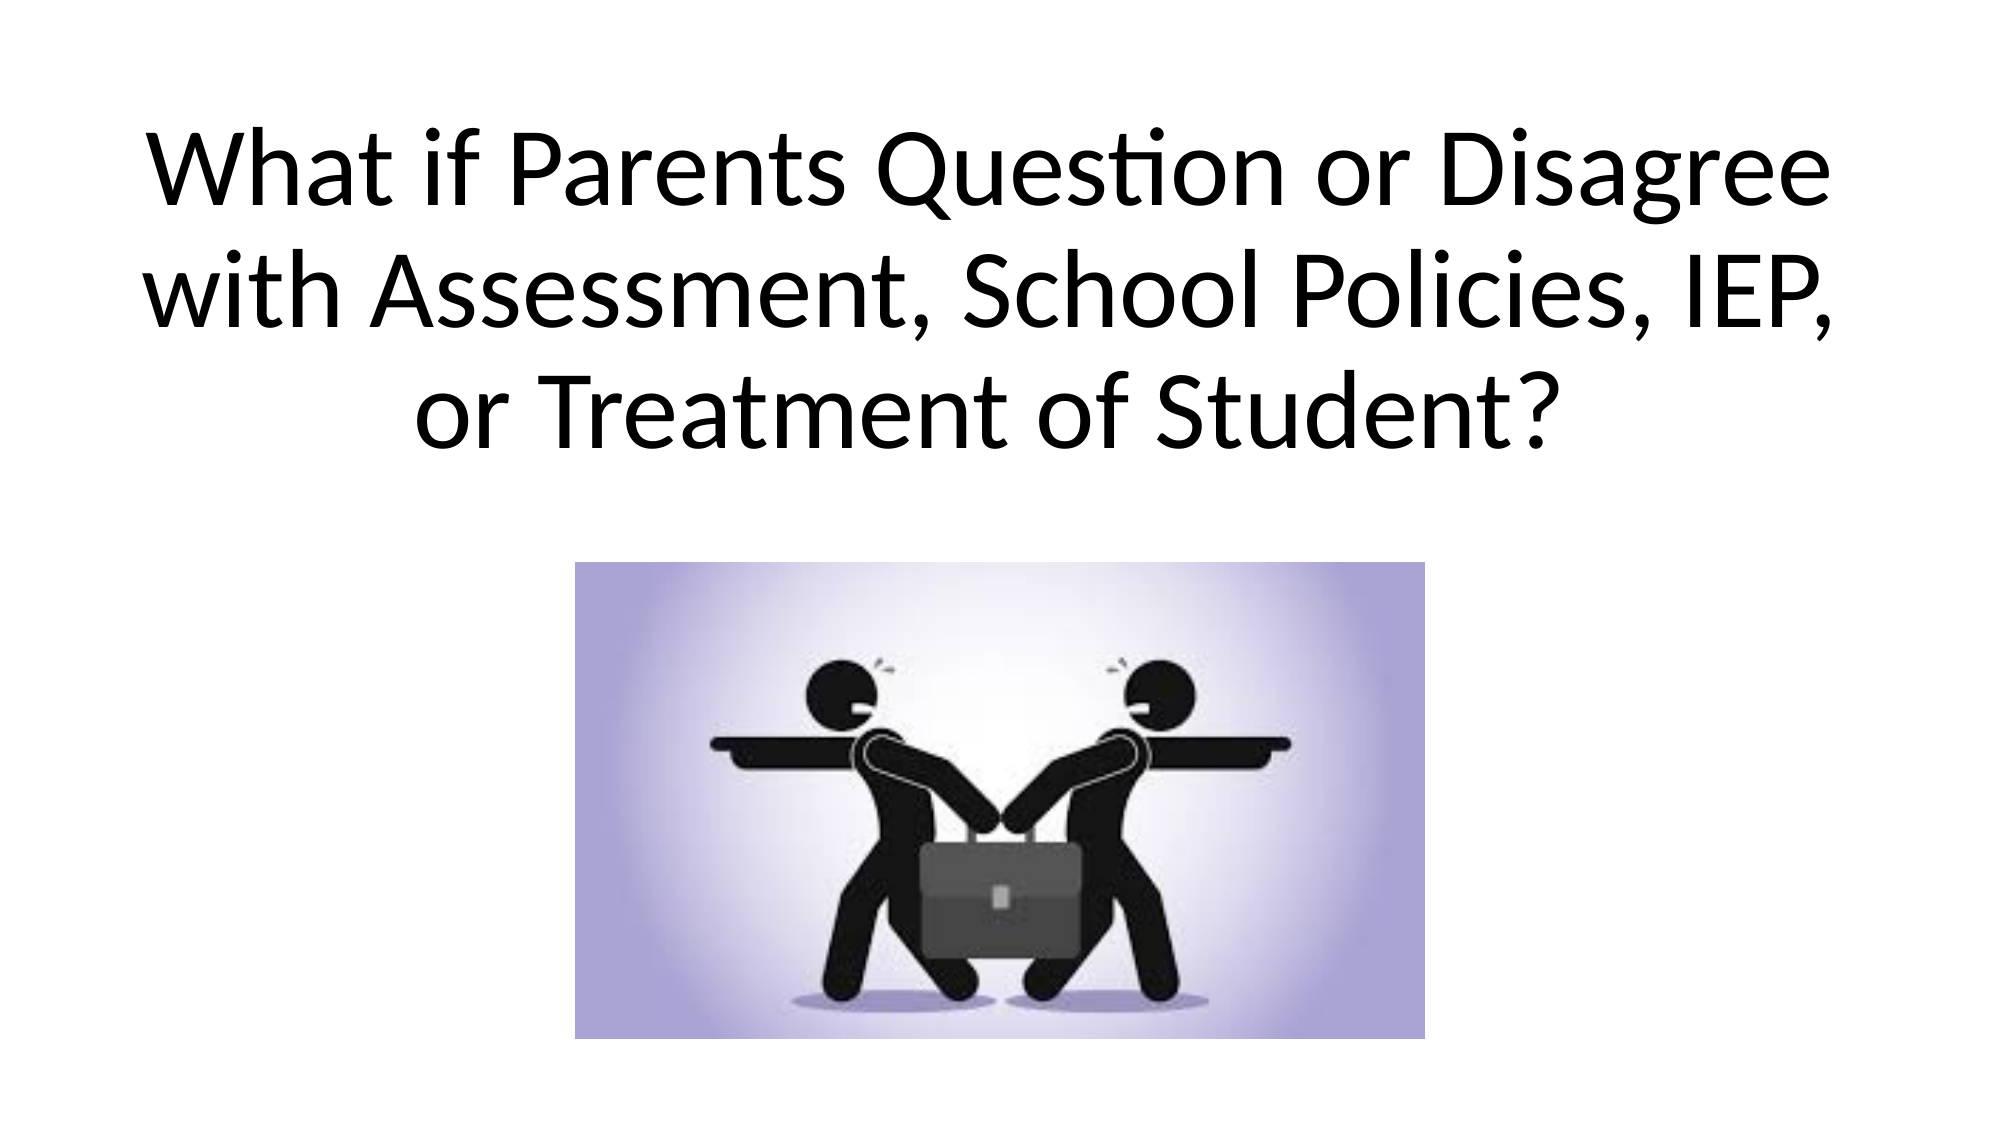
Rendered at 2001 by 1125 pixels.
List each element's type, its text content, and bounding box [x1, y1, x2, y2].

picture [574, 562, 1425, 1039]
list What if Parents Question or Disagree with Assessment, School Policies, IEP, or Treatment of Student? [118, 101, 1863, 1014]
